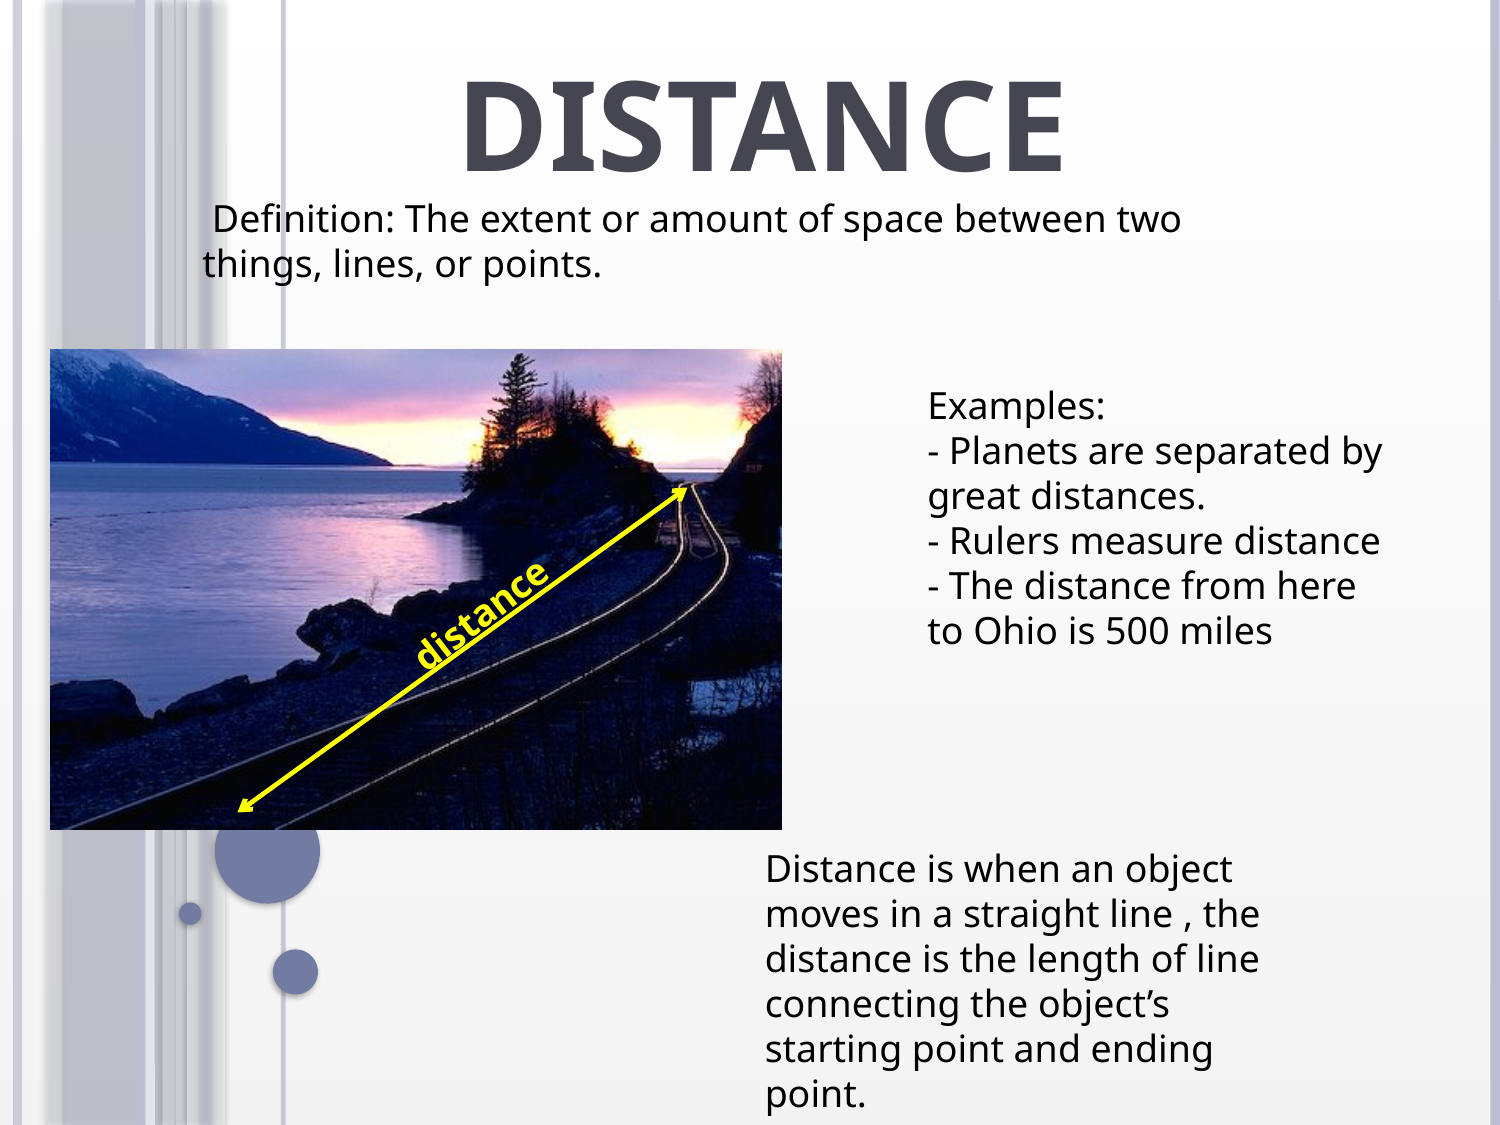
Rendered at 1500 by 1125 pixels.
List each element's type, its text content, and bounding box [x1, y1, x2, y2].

text_box Examples: - Planets are separated by great distances. - Rulers measure distance - The distance from here to Ohio is 500 miles [912, 374, 1413, 660]
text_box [237, 487, 688, 813]
title Distance [125, 24, 1400, 204]
text_box Definition: The extent or amount of space between two things, lines, or points. [187, 187, 1300, 293]
text_box Distance is when an object moves in a straight line , the distance is the length of line connecting the object’s starting point and ending point. [749, 837, 1288, 1122]
picture [49, 349, 782, 830]
